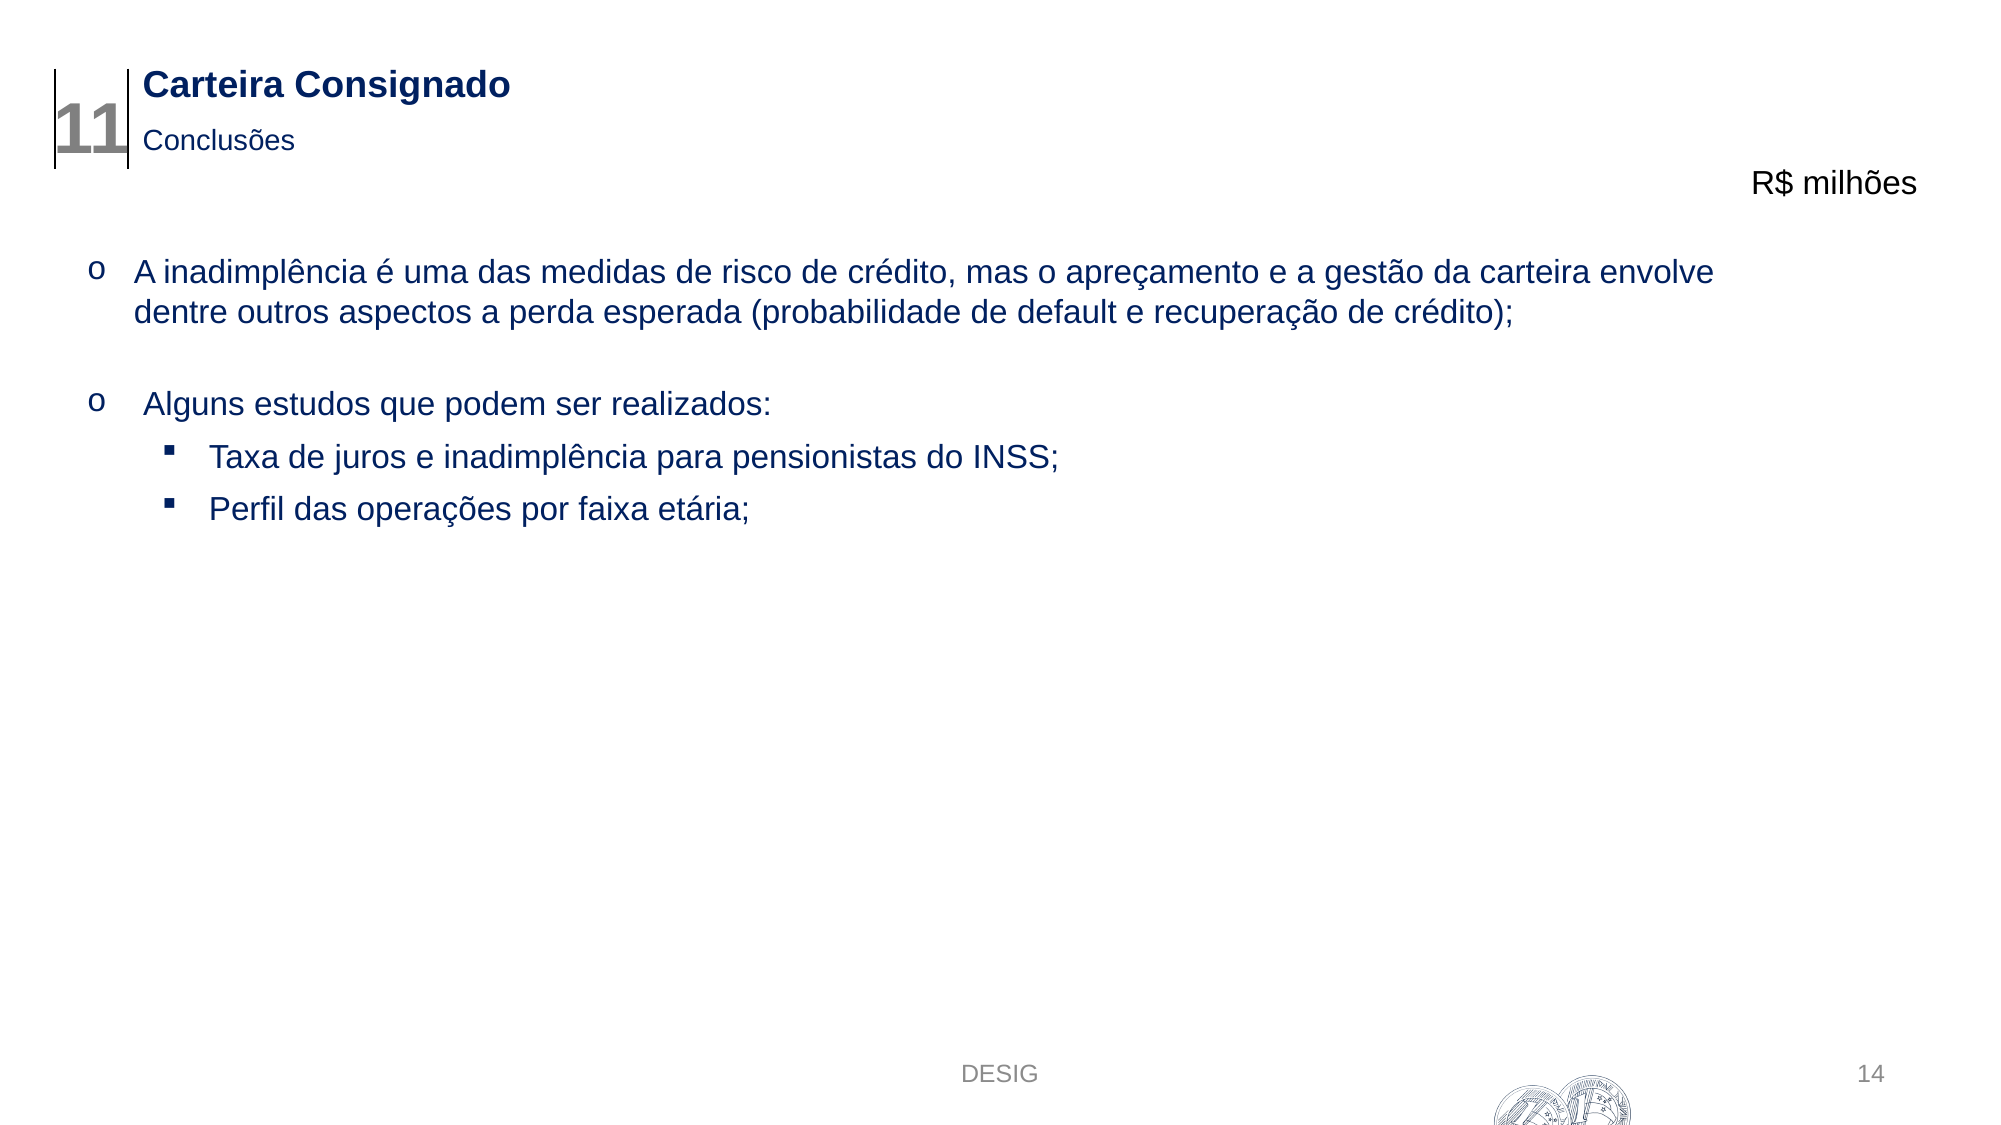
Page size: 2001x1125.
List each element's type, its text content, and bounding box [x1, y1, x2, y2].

text_box A inadimplência é uma das medidas de risco de crédito, mas o apreçamento e a gestão da carteira envolve dentre outros aspectos a perda esperada (probabilidade de default e recuperação de crédito); Alguns estudos que podem ser realizados: Taxa de juros e inadimplência para pensionistas do INSS; Perfil das operações por faixa etária; [72, 242, 1835, 575]
text_box Carteira Consignado Conclusões [127, 57, 1439, 182]
slide_number 14 [1433, 1042, 1900, 1103]
text_box R$ milhões [1696, 154, 1972, 209]
text_box 11 [38, 74, 145, 199]
picture [1490, 1070, 1634, 1125]
footer DESIG [683, 1042, 1317, 1103]
